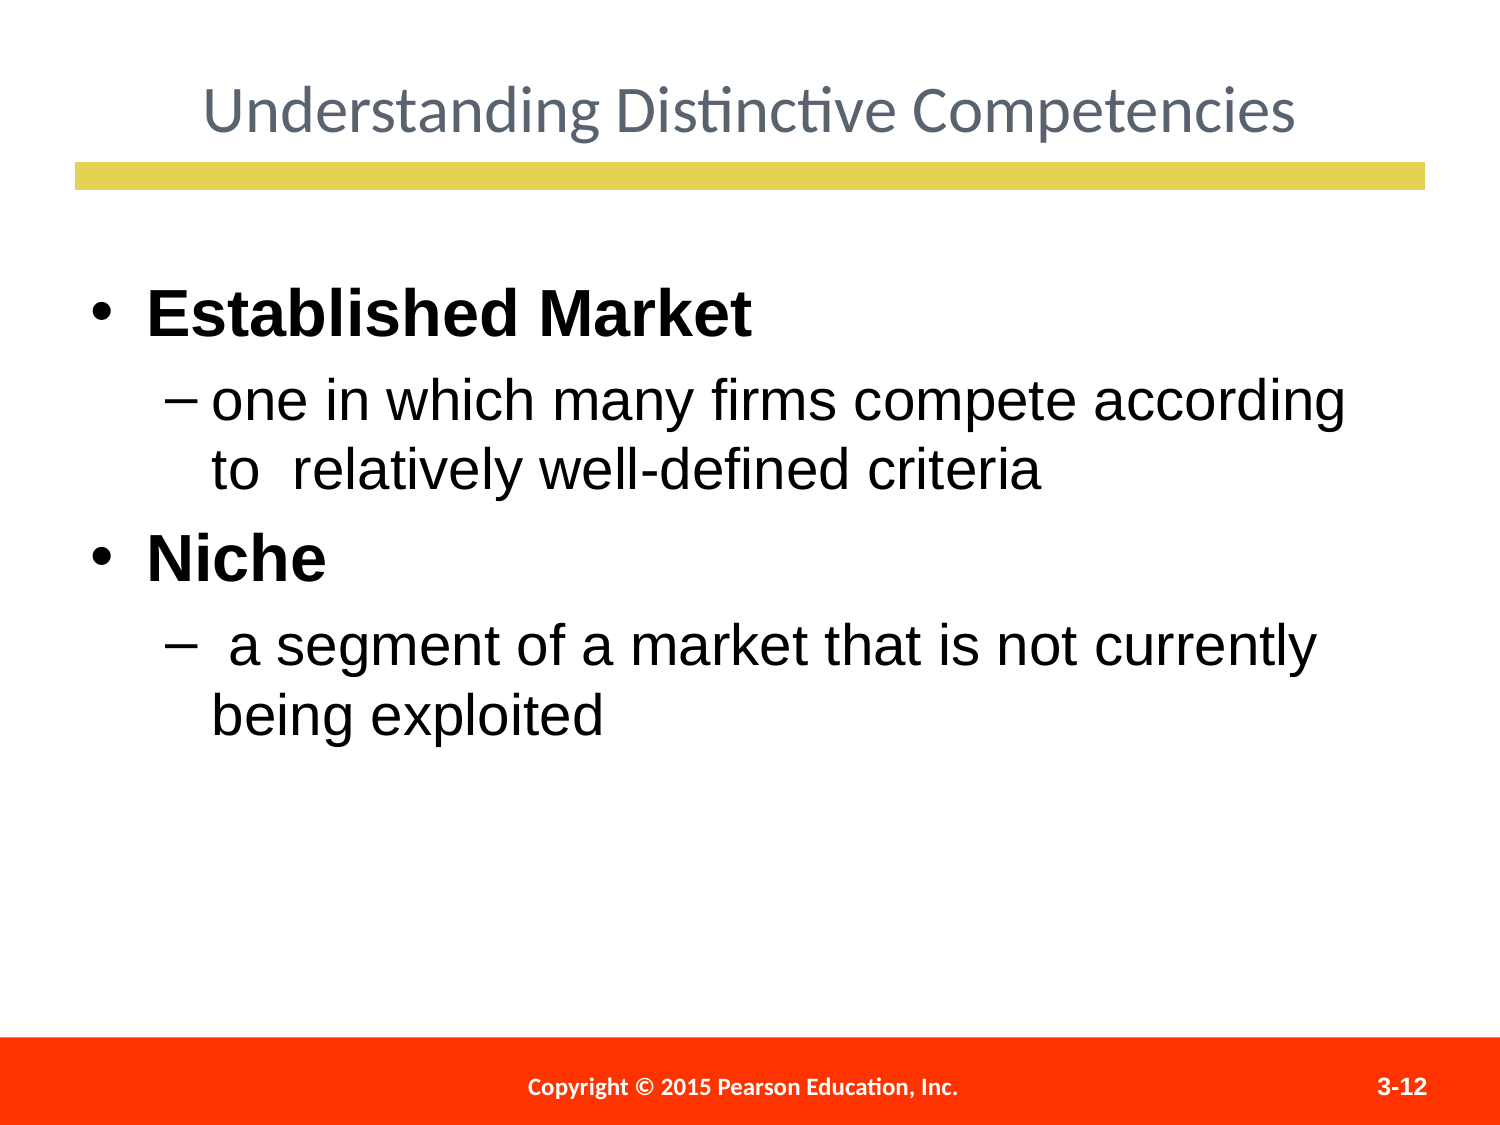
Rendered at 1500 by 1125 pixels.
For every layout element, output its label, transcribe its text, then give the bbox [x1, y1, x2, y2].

list Established Market one in which many firms compete according to relatively well-defined criteria Niche a segment of a market that is not currently being exploited [74, 262, 1426, 1006]
title Understanding Distinctive Competencies [74, 12, 1426, 201]
